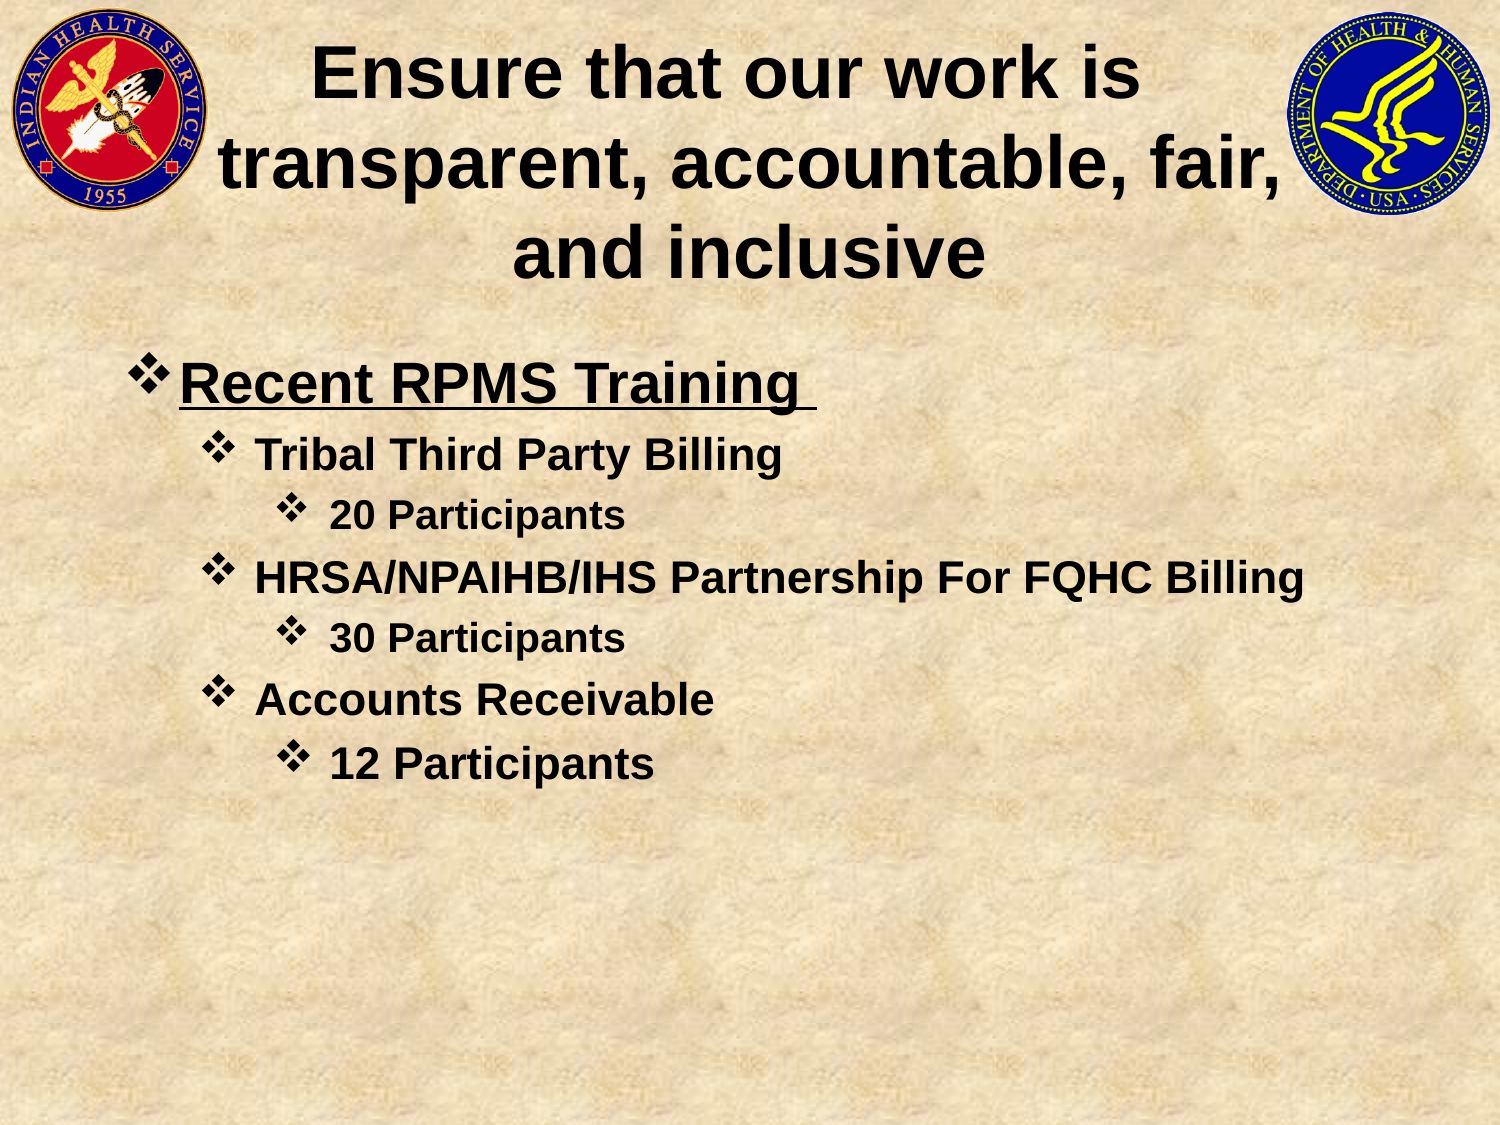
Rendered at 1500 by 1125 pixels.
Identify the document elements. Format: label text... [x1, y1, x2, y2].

title Ensure that our work is transparent, accountable, fair, and inclusive [143, 31, 1311, 294]
text_box Recent RPMS Training Tribal Third Party Billing 20 Participants HRSA/NPAIHB/IHS Partnership For FQHC Billing 30 Participants Accounts Receivable 12 Participants [108, 338, 1322, 797]
picture [0, 0, 1500, 1125]
list [101, 324, 1363, 1100]
